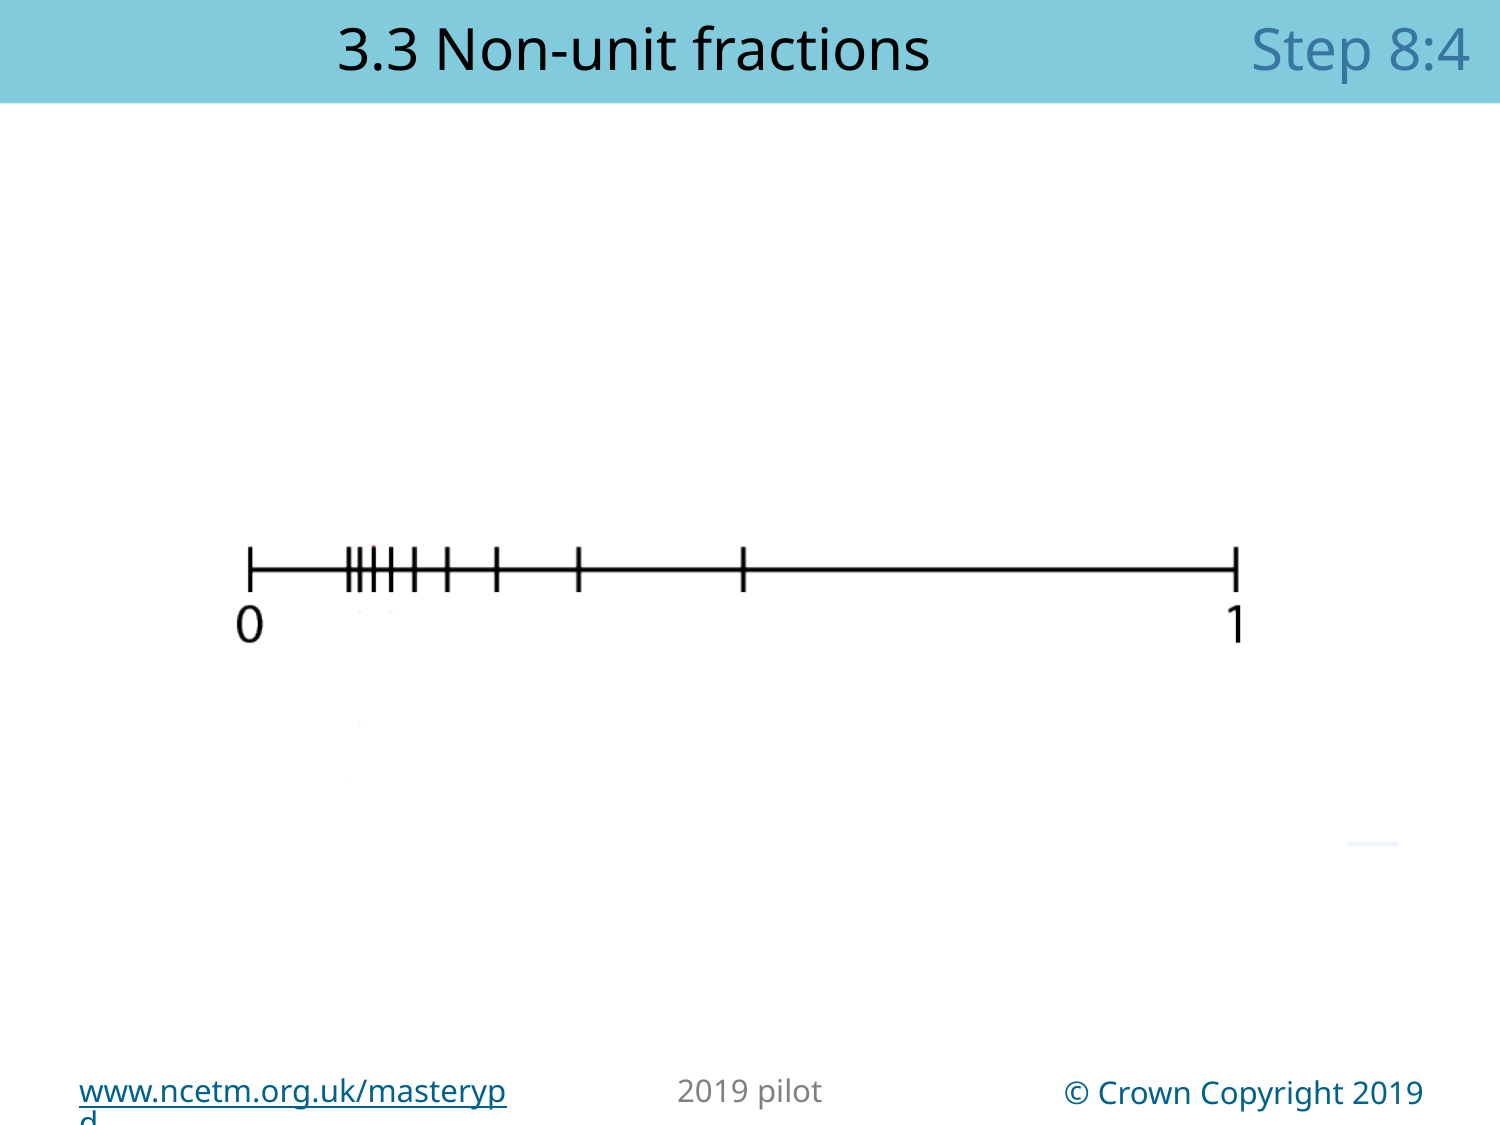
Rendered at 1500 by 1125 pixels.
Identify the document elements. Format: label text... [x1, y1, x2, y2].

list 3.3 Non-unit fractions Step 8:4 [0, 0, 1500, 104]
picture [101, 279, 1399, 846]
